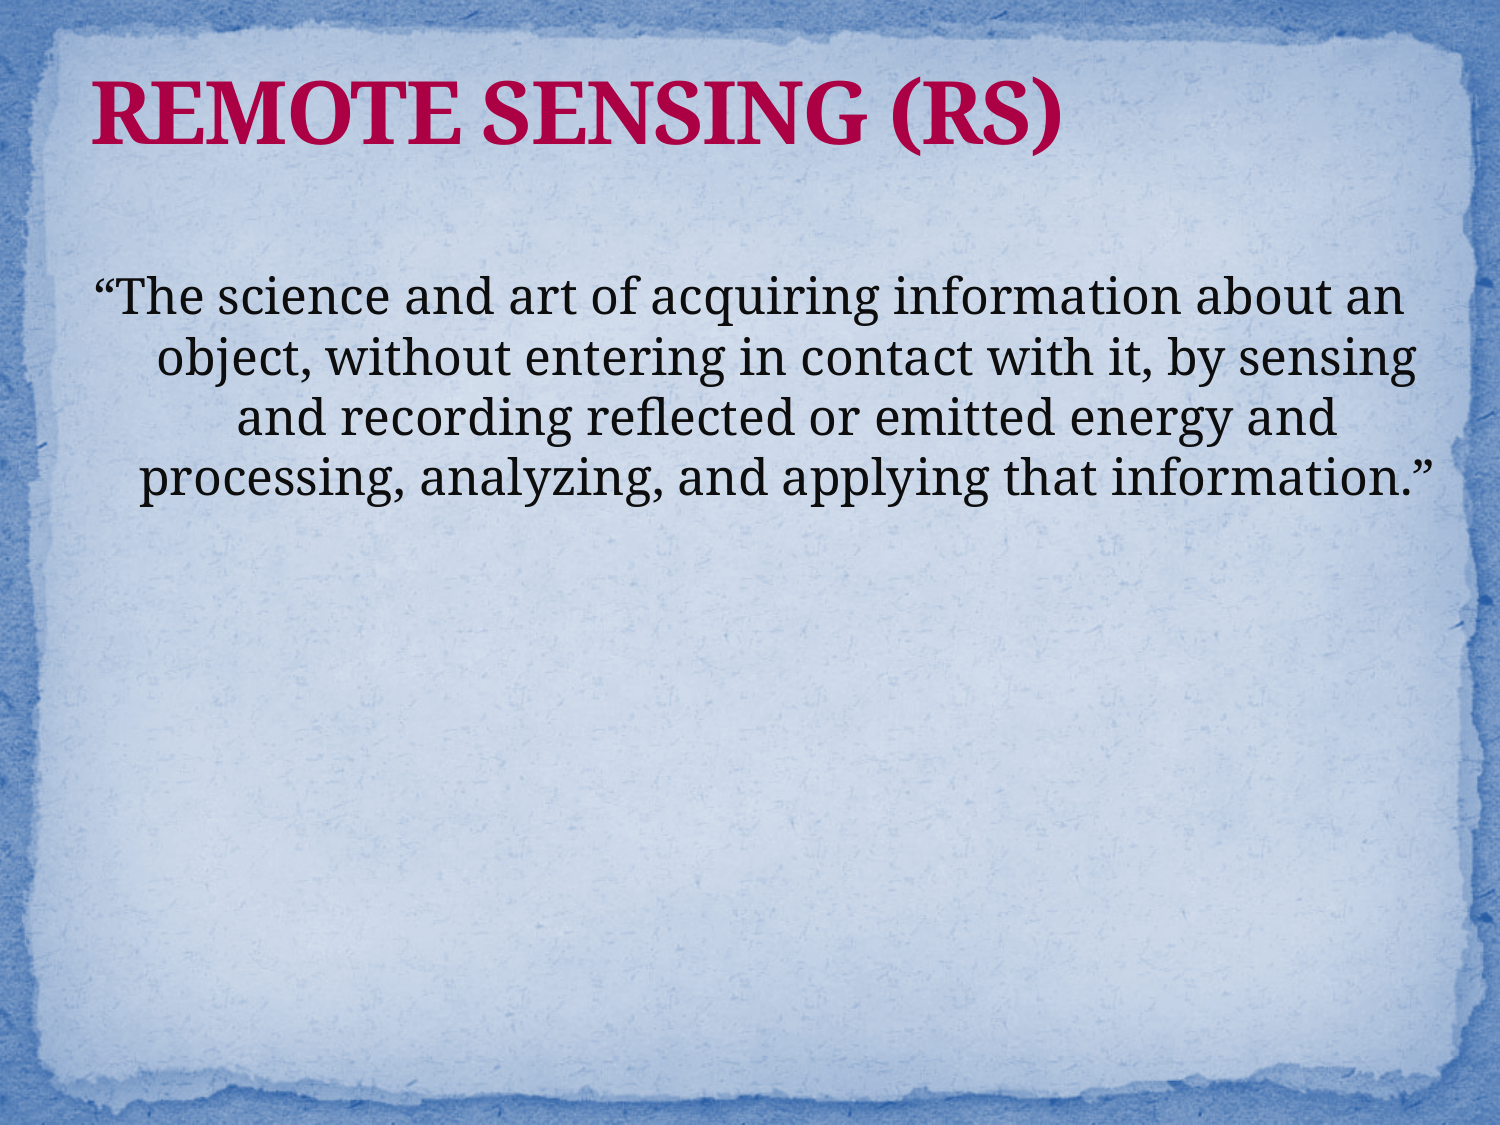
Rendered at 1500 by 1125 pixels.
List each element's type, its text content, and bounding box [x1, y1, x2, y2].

text_box “The science and art of acquiring information about an object, without entering in contact with it, by sensing and recording reflected or emitted energy and processing, analyzing, and applying that information.” [37, 187, 1463, 938]
text_box REMOTE SENSING (RS) [74, 50, 1425, 187]
